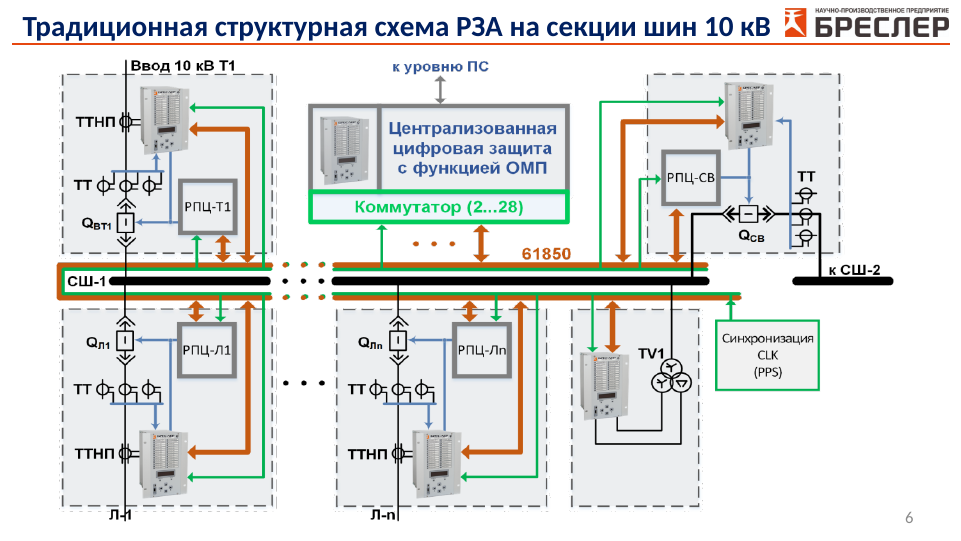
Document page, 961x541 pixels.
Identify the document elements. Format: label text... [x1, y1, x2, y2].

picture [800, 8, 949, 37]
slide_number 6 [692, 359, 914, 541]
picture [56, 54, 894, 530]
text_box Традиционная структурная схема РЗА на секции шин 10 кВ [7, 0, 800, 50]
